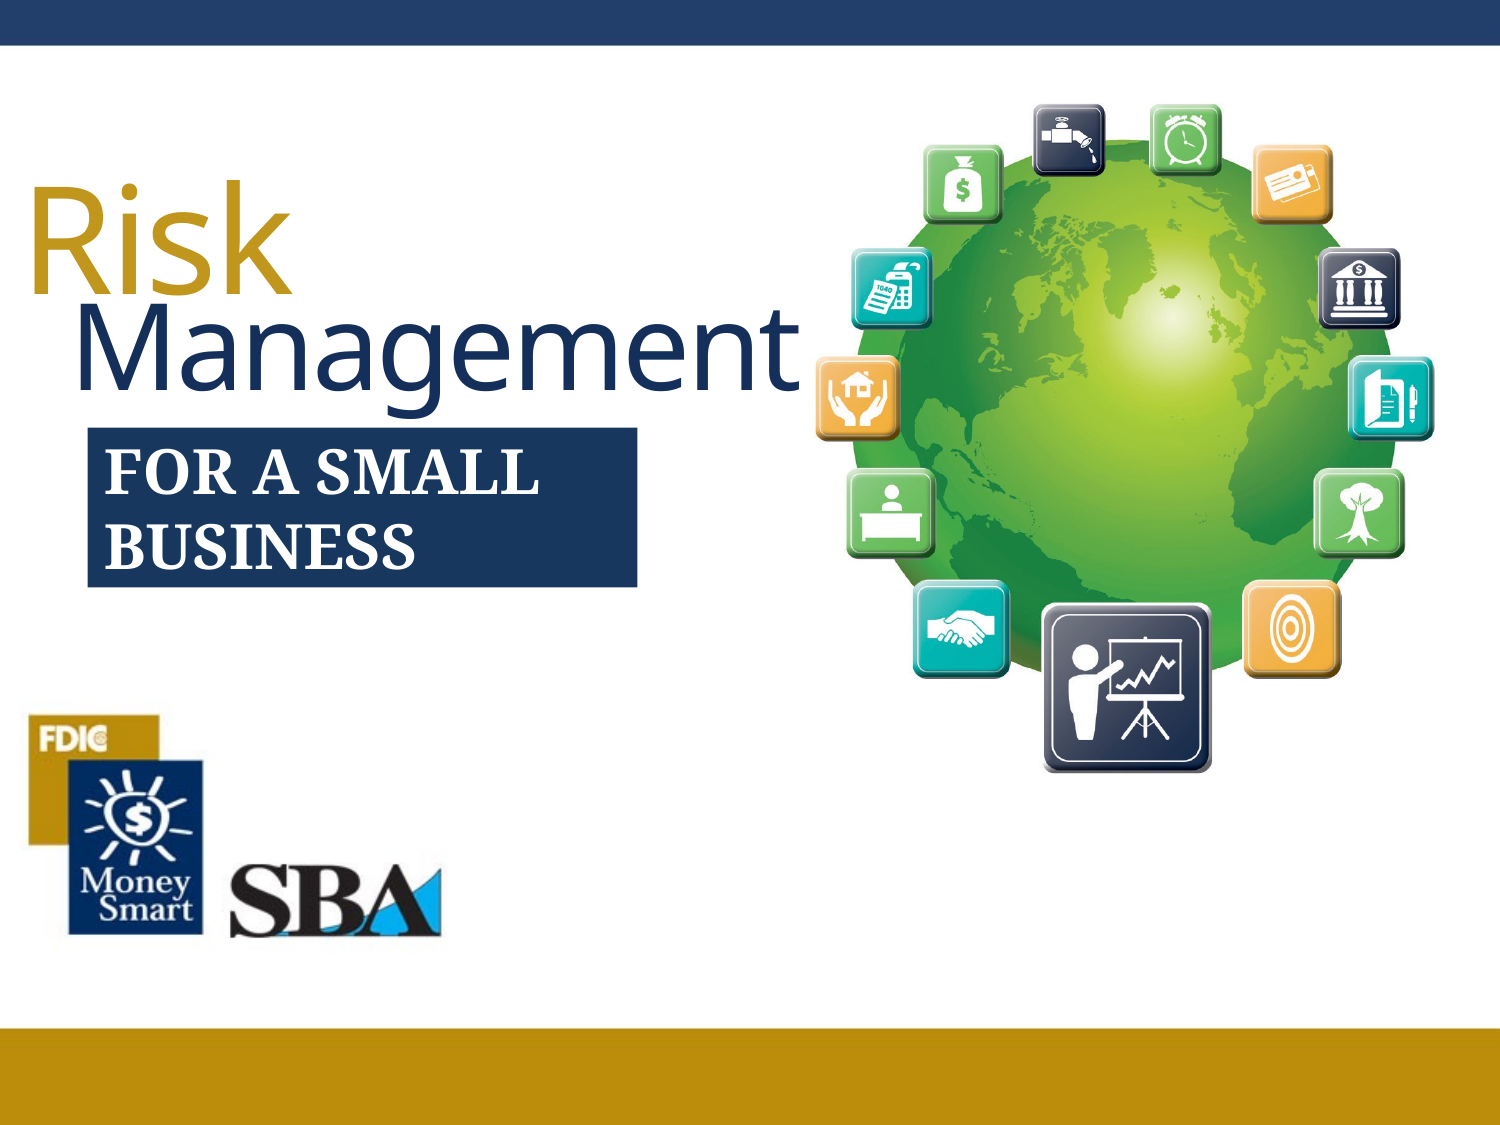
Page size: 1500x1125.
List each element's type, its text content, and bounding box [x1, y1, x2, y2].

text_box Risk [12, 137, 742, 333]
picture [0, 0, 1500, 1125]
text_box [588, 427, 638, 588]
text_box Management [62, 262, 742, 423]
text_box For a Small Business [96, 424, 588, 590]
text_box [87, 427, 96, 588]
